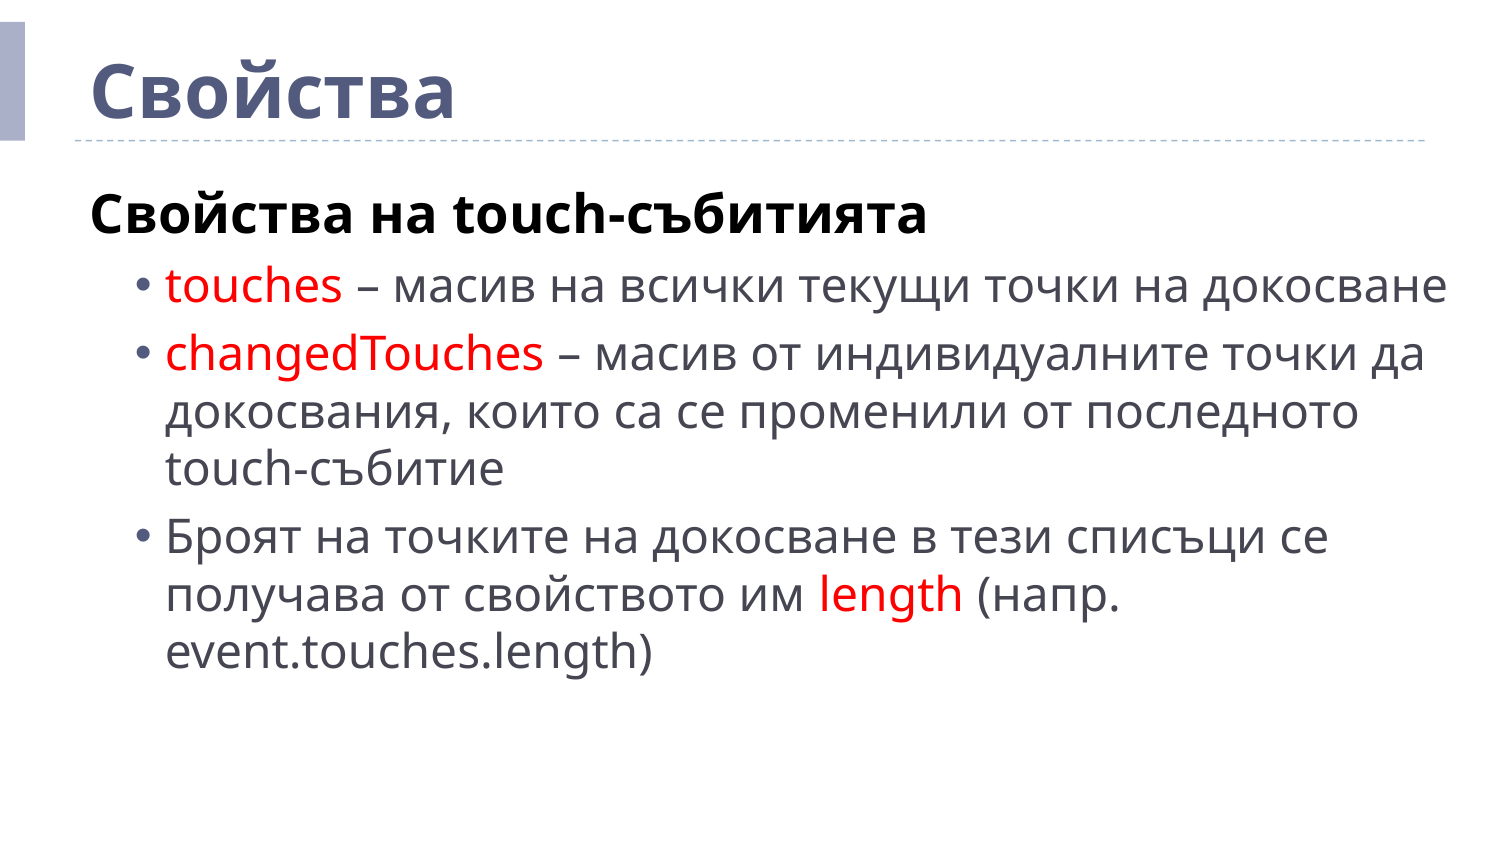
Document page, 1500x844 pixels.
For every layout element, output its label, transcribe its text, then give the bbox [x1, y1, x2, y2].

list Свойства на touch-събитията touches – масив на всички текущи точки на докосване changedTouches – масив от индивидуалните точки да докосвания, които са се променили от последното touch-събитие Броят на точките на докосване в тези списъци се получава от свойството им length (напр. event.touches.length) [75, 171, 1475, 835]
title Свойства [75, 18, 1475, 141]
